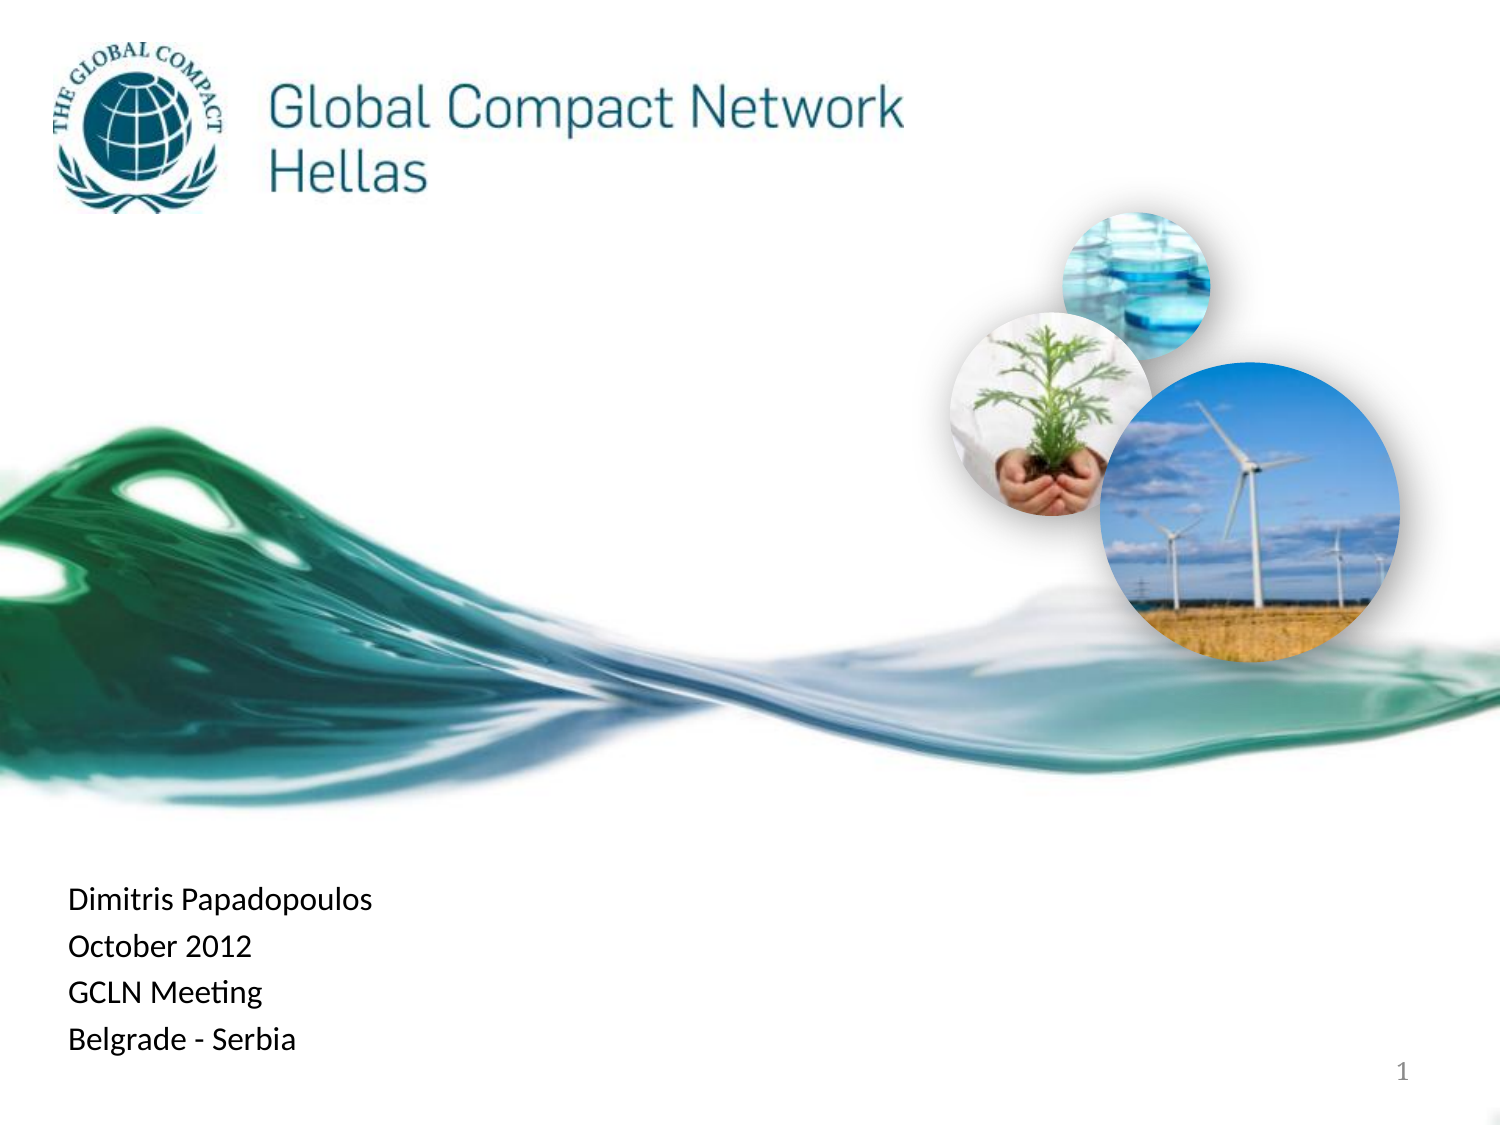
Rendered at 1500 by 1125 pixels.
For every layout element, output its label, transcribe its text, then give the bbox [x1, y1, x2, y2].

picture [0, 42, 1500, 1125]
subtitle Dimitris Papadopoulos October 2012 GCLN Meeting Belgrade - Serbia [53, 869, 919, 1083]
slide_number 1 [1074, 1042, 1425, 1103]
